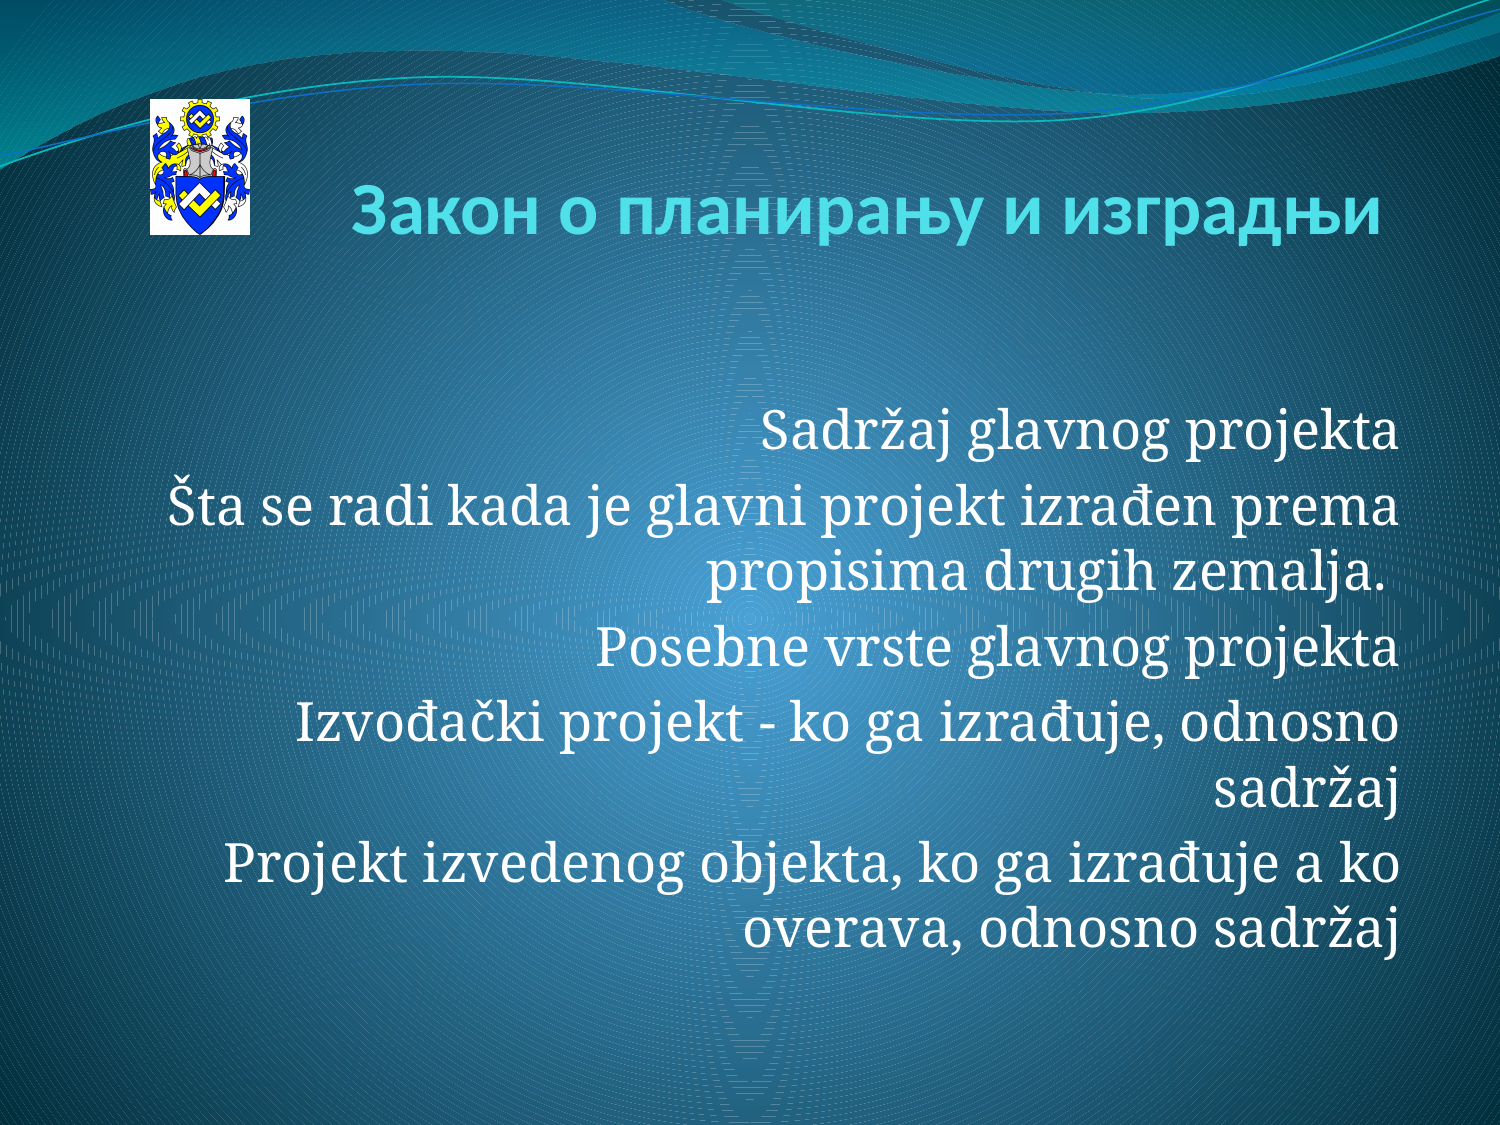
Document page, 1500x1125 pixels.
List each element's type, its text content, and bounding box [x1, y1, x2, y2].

subtitle Sadržaj glavnog projekta Šta se radi kada je glavni projekt izrađen prema propisima drugih zemalja. Posebne vrste glavnog projekta Izvođački projekt - ko ga izrađuje, odnosno sadržaj Projekt izvedenog objekta, ko ga izrađuje a ko overava, odnosno sadržaj [125, 387, 1413, 1063]
title Закон о планирању и изградњи [112, 75, 1388, 250]
picture [149, 99, 251, 235]
